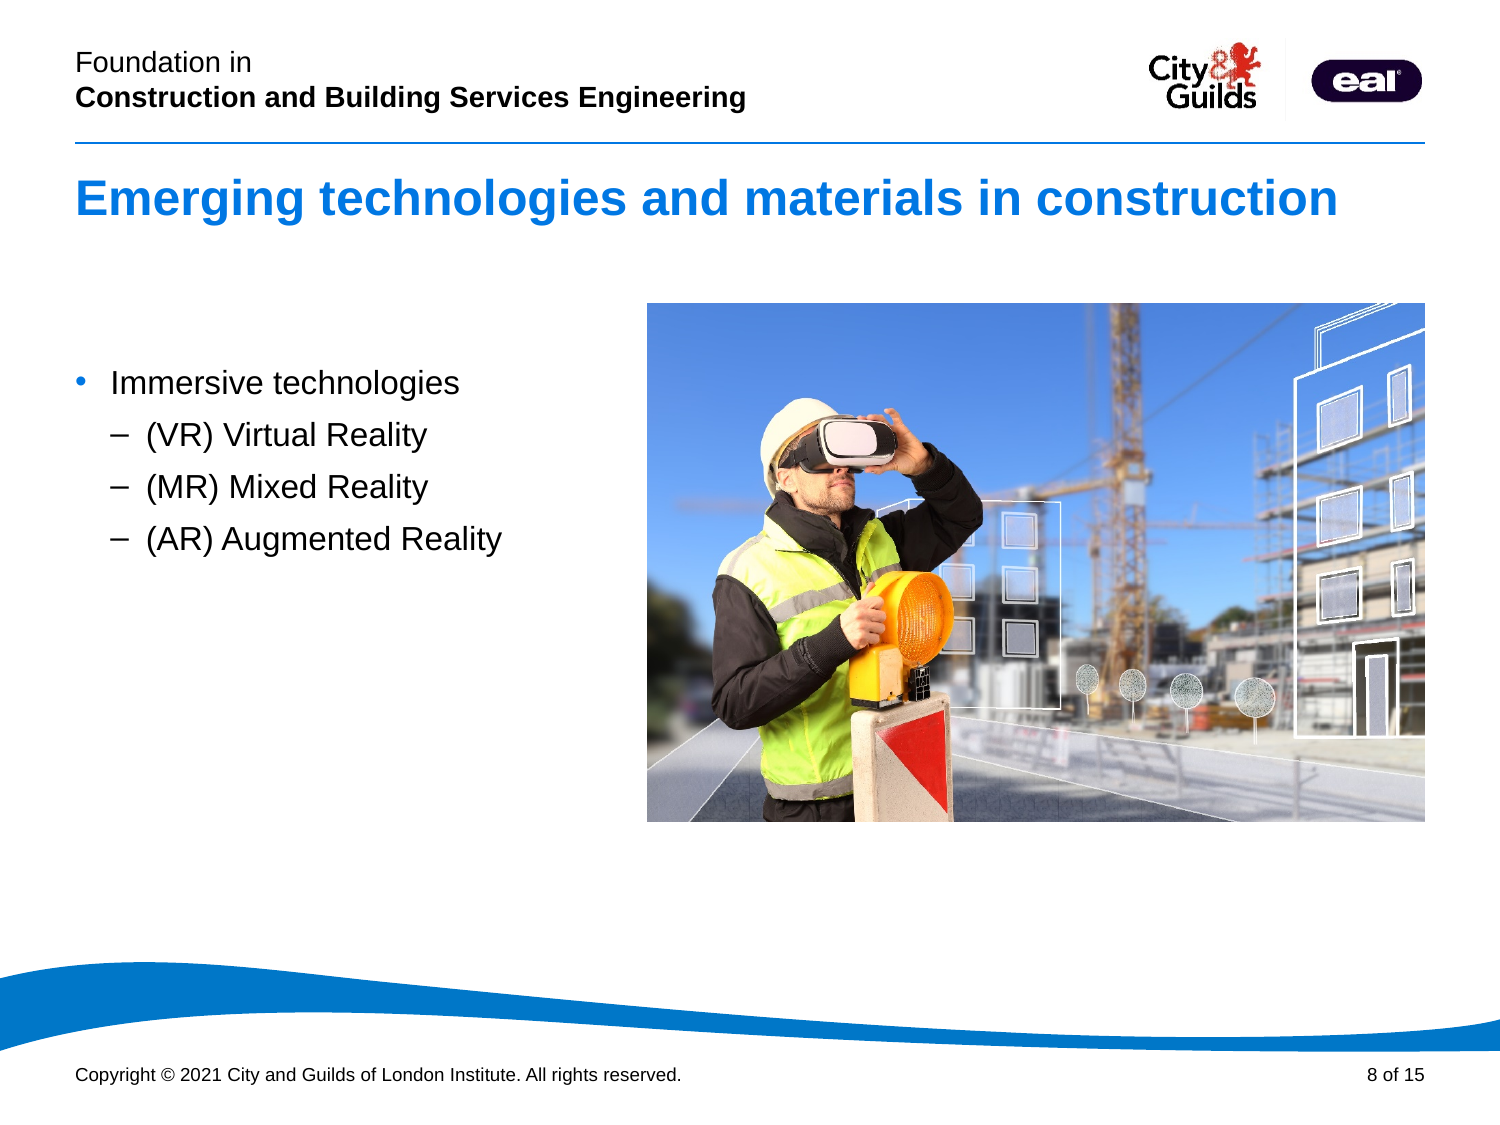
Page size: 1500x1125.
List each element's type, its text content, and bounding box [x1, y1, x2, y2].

picture [1149, 38, 1422, 121]
picture [647, 303, 1426, 822]
title Emerging technologies and materials in construction [74, 165, 1426, 229]
list Immersive technologies (VR) Virtual Reality (MR) Mixed Reality (AR) Augmented Reality [74, 359, 1426, 1057]
